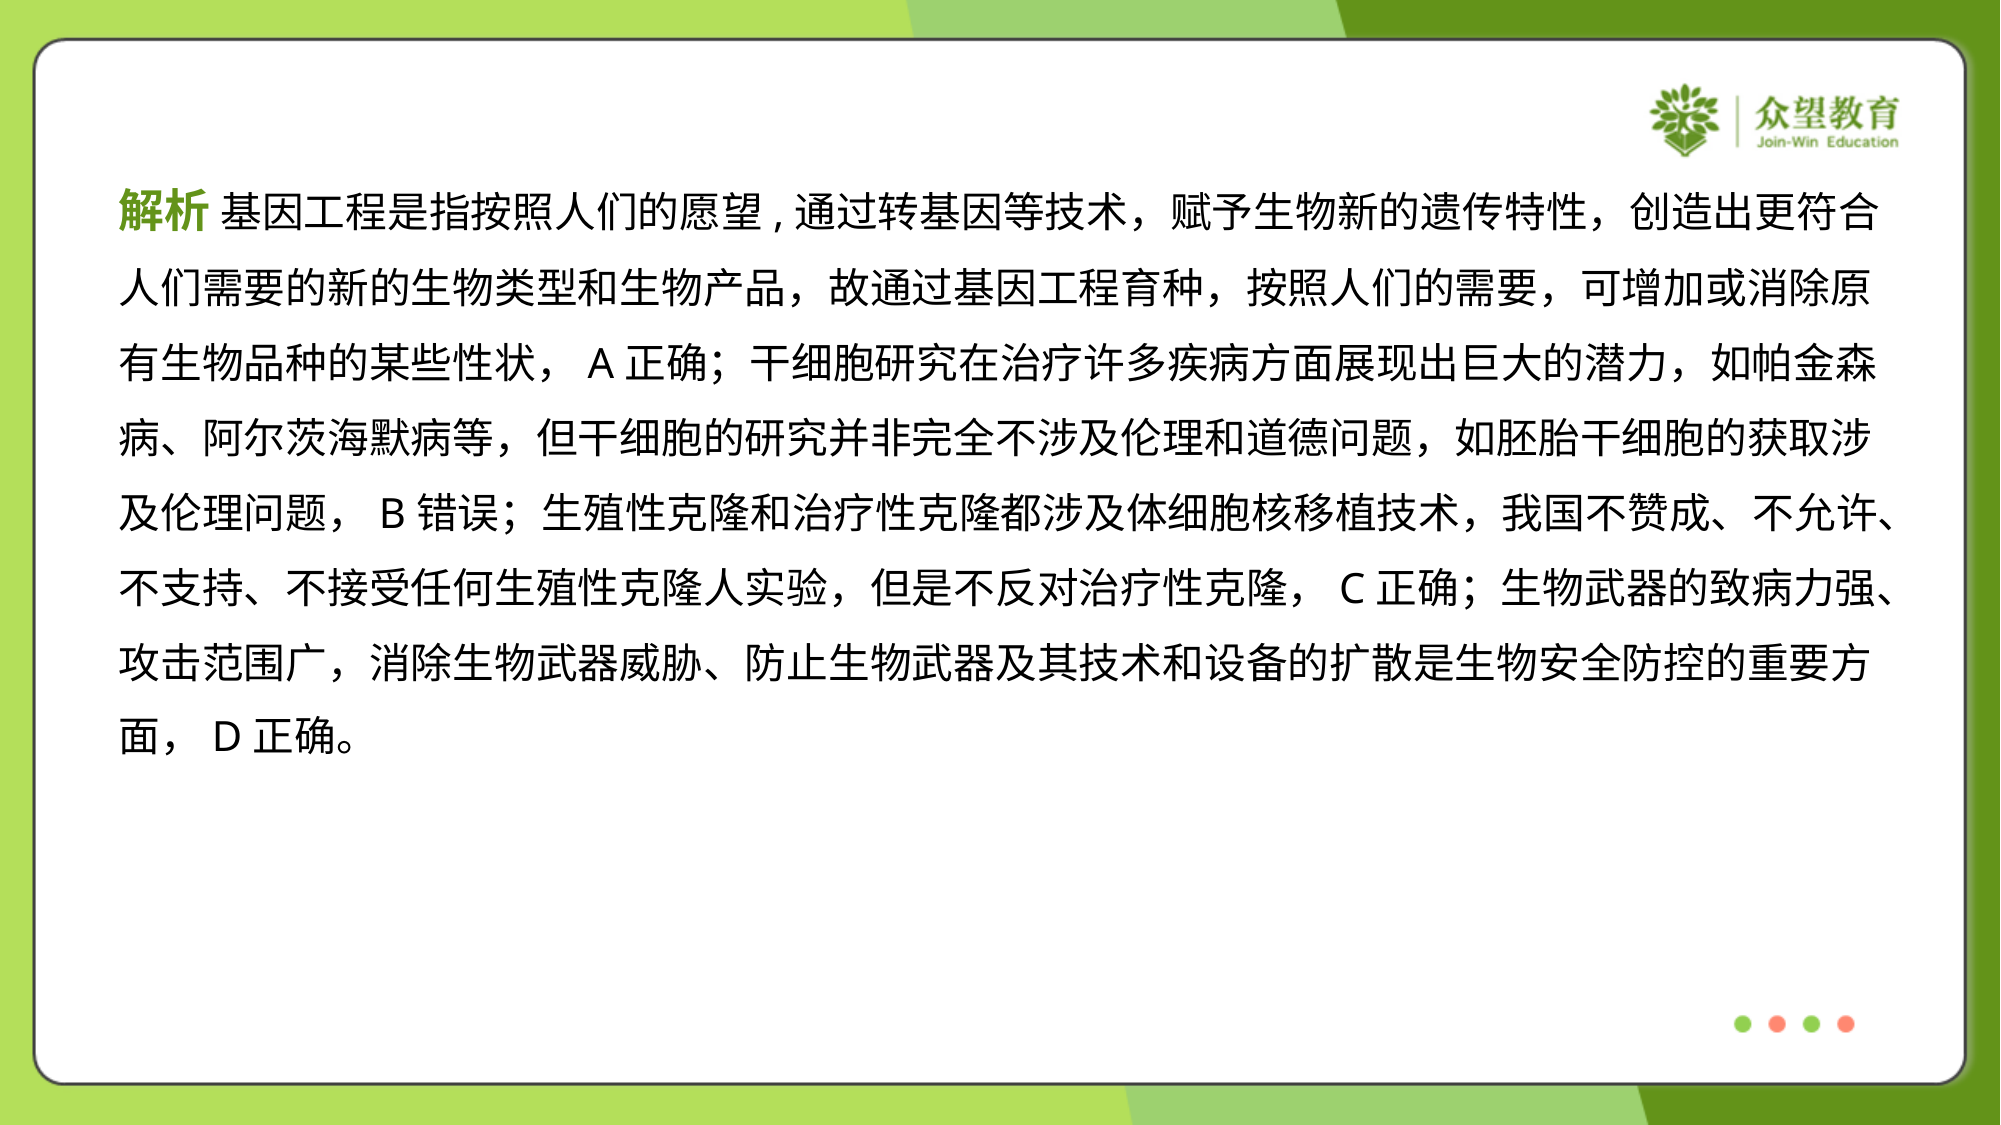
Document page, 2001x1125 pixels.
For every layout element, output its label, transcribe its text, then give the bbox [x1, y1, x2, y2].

picture [0, 0, 2000, 1125]
text_box 解析 基因工程是指按照人们的愿望,通过转基因等技术，赋予生物新的遗传特性，创造出更符合 人们需要的新的生物类型和生物产品，故通过基因工程育种，按照人们的需要，可增加或消除原 有生物品种的某些性状，A正确；干细胞研究在治疗许多疾病方面展现出巨大的潜力，如帕金森 病、阿尔茨海默病等，但干细胞的研究并非完全不涉及伦理和道德问题，如胚胎干细胞的获取涉 及伦理问题，B错误；生殖性克隆和治疗性克隆都涉及体细胞核移植技术，我国不赞成、不允许、 不支持、不接受任何生殖性克隆人实验，但是不反对治疗性克隆，C正确；生物武器的致病力强、 攻击范围广，消除生物武器威胁、防止生物武器及其技术和设备的扩散是生物安全防控的重要方 面，D正确。 [118, 159, 1883, 752]
